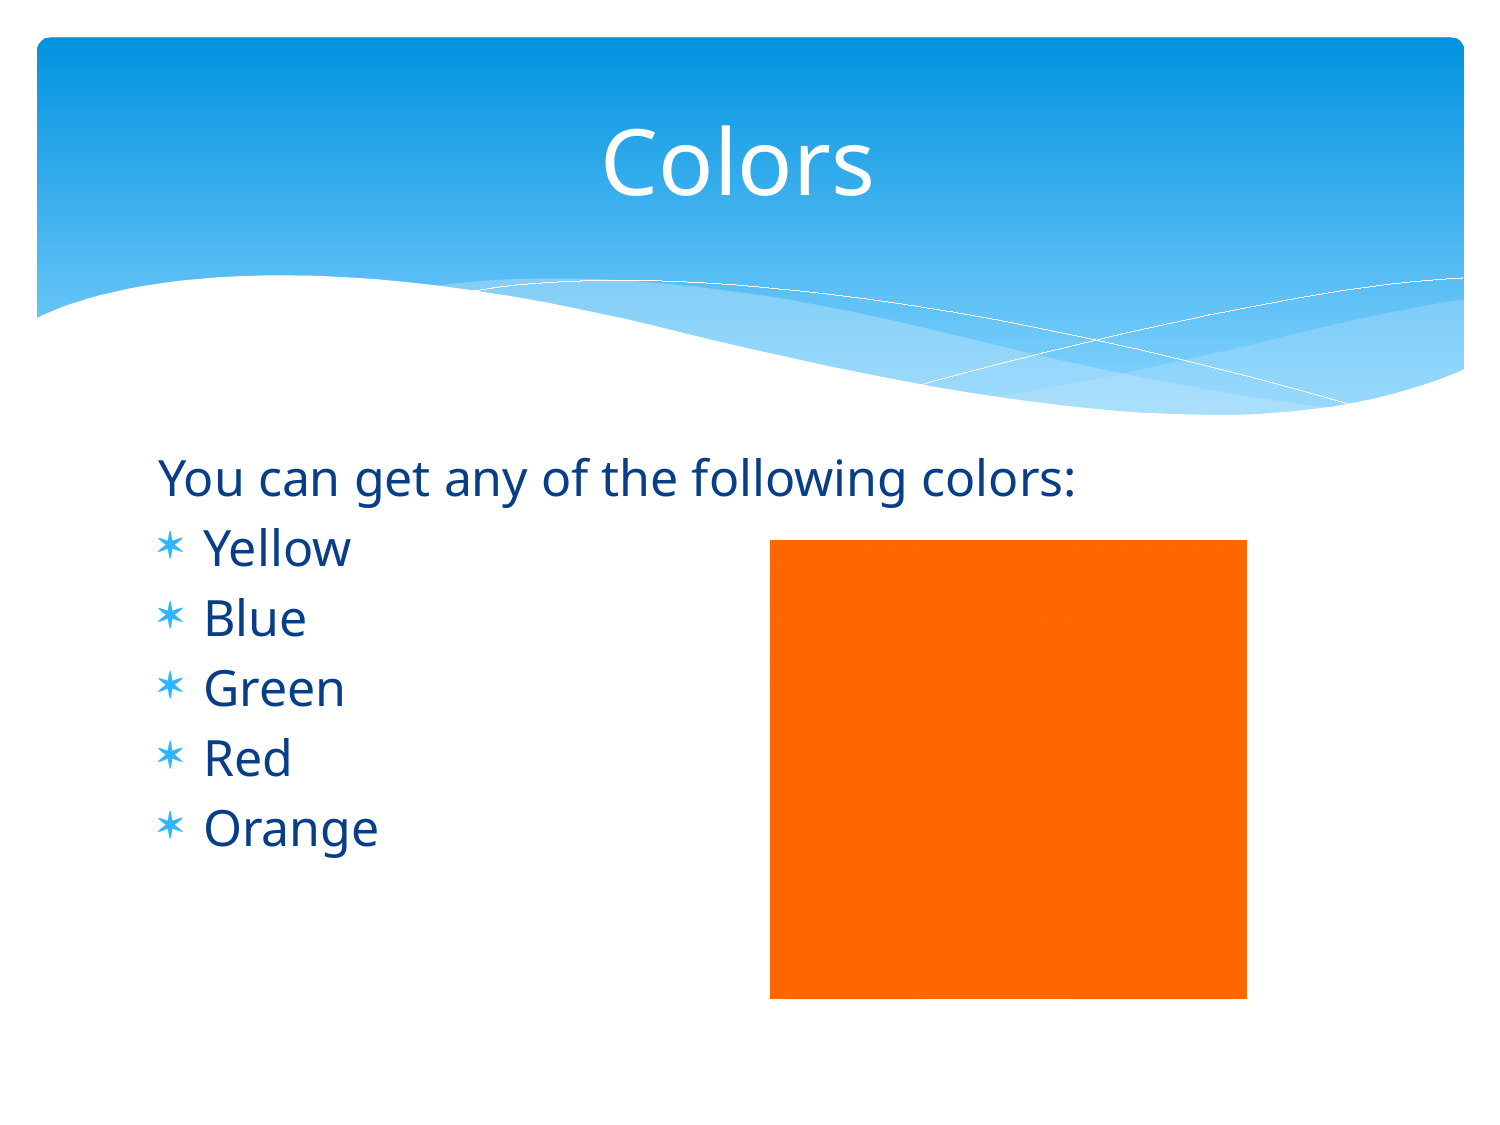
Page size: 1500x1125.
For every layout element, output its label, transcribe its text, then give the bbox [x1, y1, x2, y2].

picture [770, 540, 1247, 999]
list You can get any of the following colors: Yellow Blue Green Red Orange [143, 438, 1359, 1005]
title Colors [75, 55, 1425, 261]
